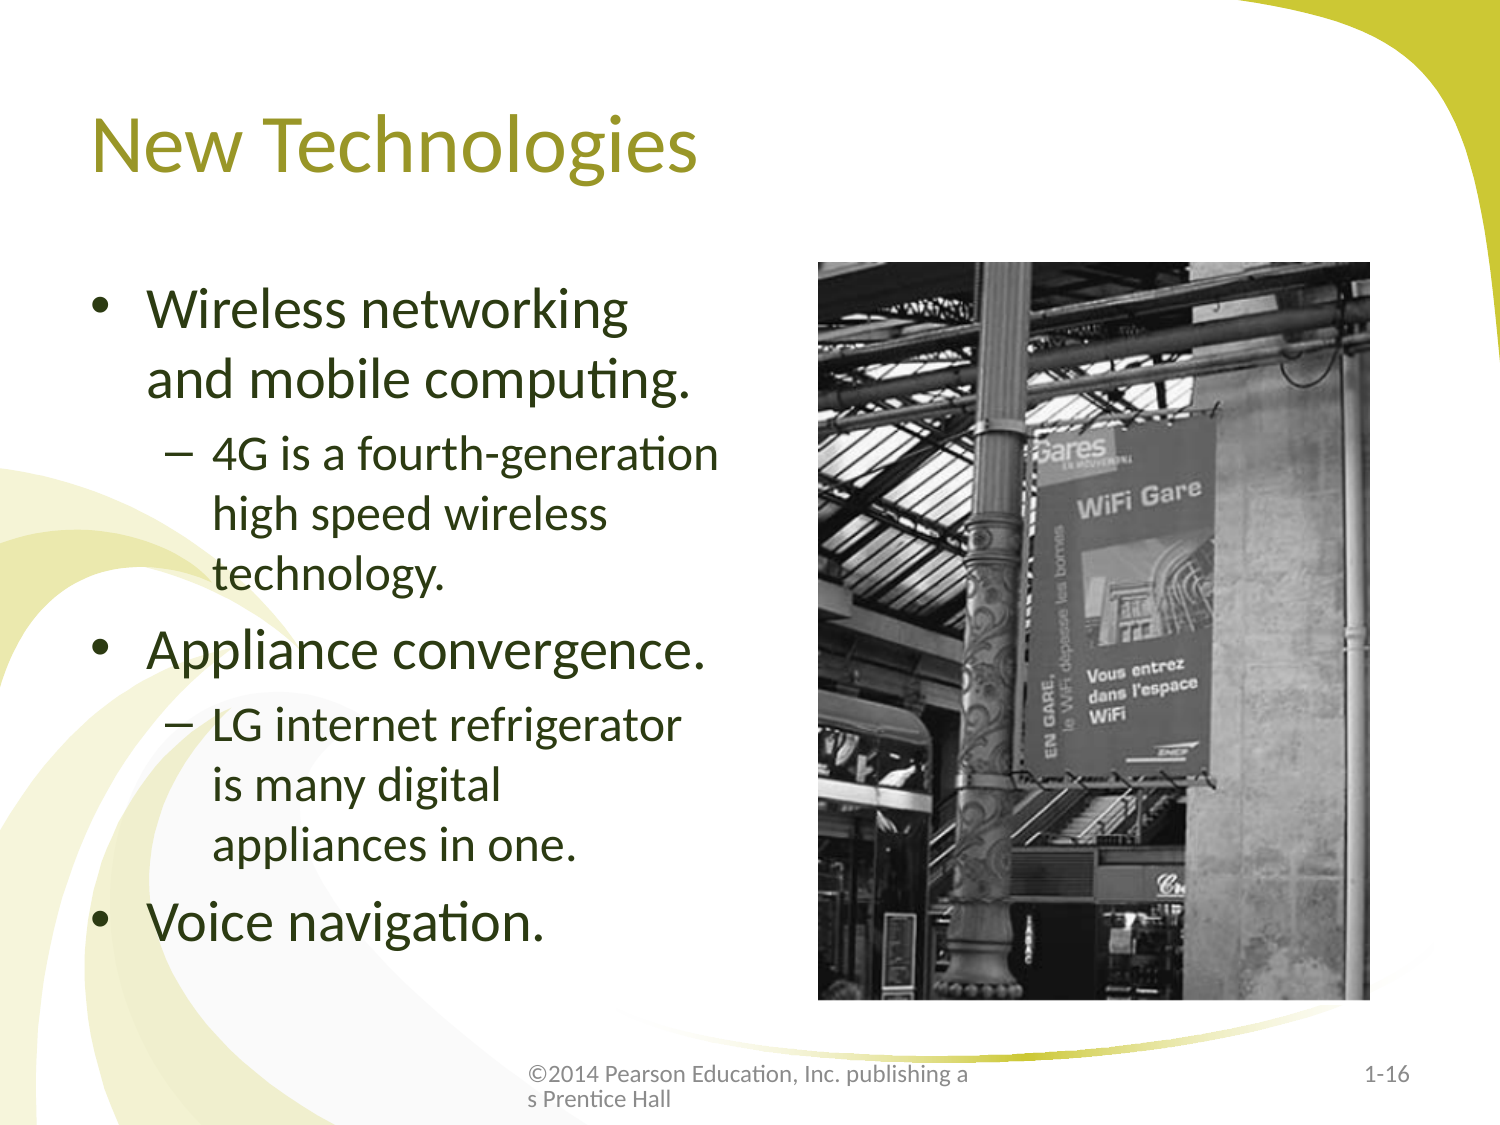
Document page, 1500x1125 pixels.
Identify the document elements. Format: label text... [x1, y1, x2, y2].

slide_number 1-16 [1074, 1042, 1425, 1103]
list Wireless networking and mobile computing. 4G is a fourth-generation high speed wireless technology. Appliance convergence. LG internet refrigerator is many digital appliances in one. Voice navigation. [75, 262, 738, 1005]
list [818, 262, 1370, 1006]
title New Technologies [75, 45, 1425, 233]
footer ©2014 Pearson Education, Inc. publishing as Prentice Hall [512, 1042, 988, 1103]
